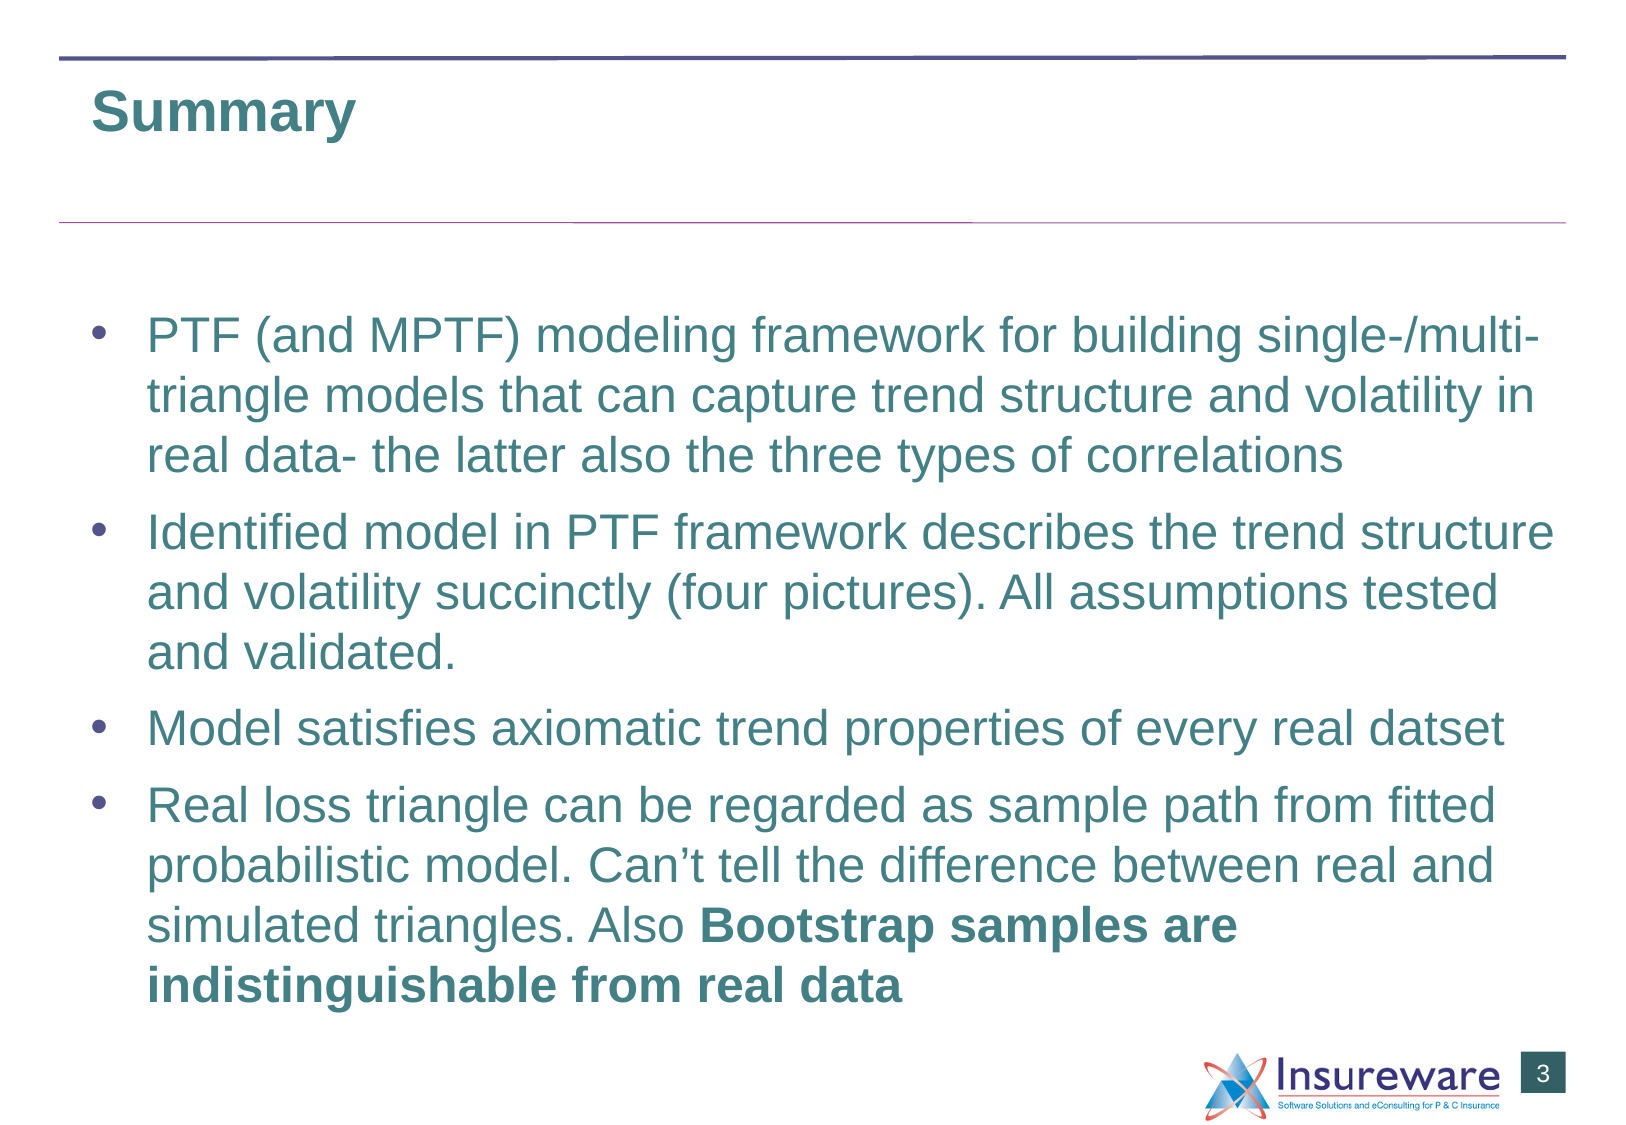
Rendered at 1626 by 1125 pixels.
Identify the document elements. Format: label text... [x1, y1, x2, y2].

slide_number 2 [1520, 1051, 1566, 1093]
list PTF (and MPTF) modeling framework for building single-/multi-triangle models that can capture trend structure and volatility in real data- the latter also the three types of correlations Identified model in PTF framework describes the trend structure and volatility succinctly (four pictures). All assumptions tested and validated. Model satisfies axiomatic trend properties of every real datset Real loss triangle can be regarded as sample path from fitted probabilistic model. Can’t tell the difference between real and simulated triangles. Also Bootstrap samples are indistinguishable from real data [90, 302, 1568, 1006]
title Summary [91, 77, 1569, 202]
picture [1202, 1052, 1500, 1122]
